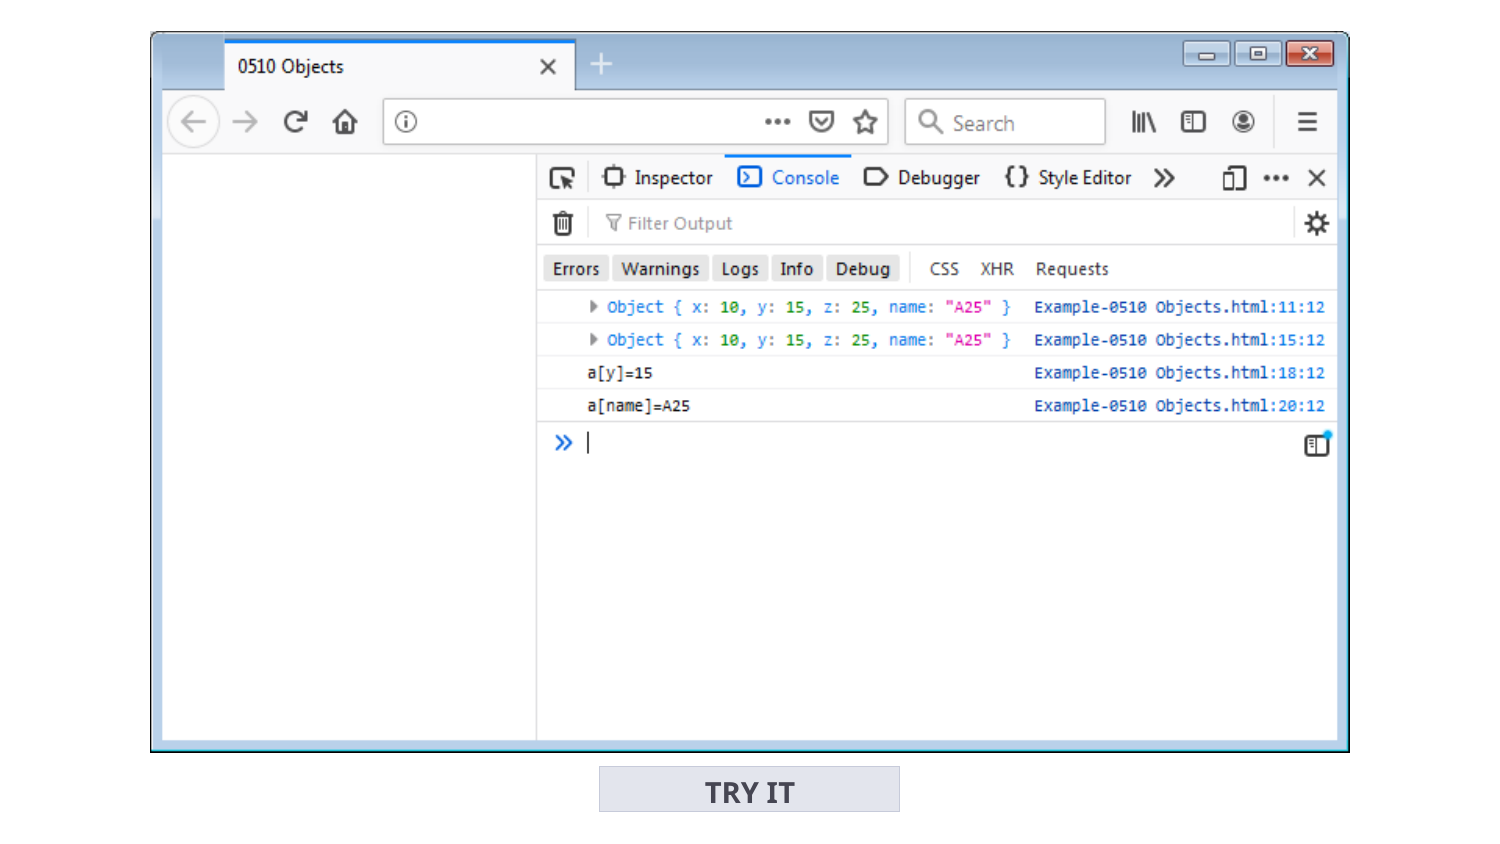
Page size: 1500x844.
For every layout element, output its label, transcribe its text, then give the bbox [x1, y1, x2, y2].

picture [149, 31, 1351, 753]
text_box TRY IT [599, 766, 900, 812]
